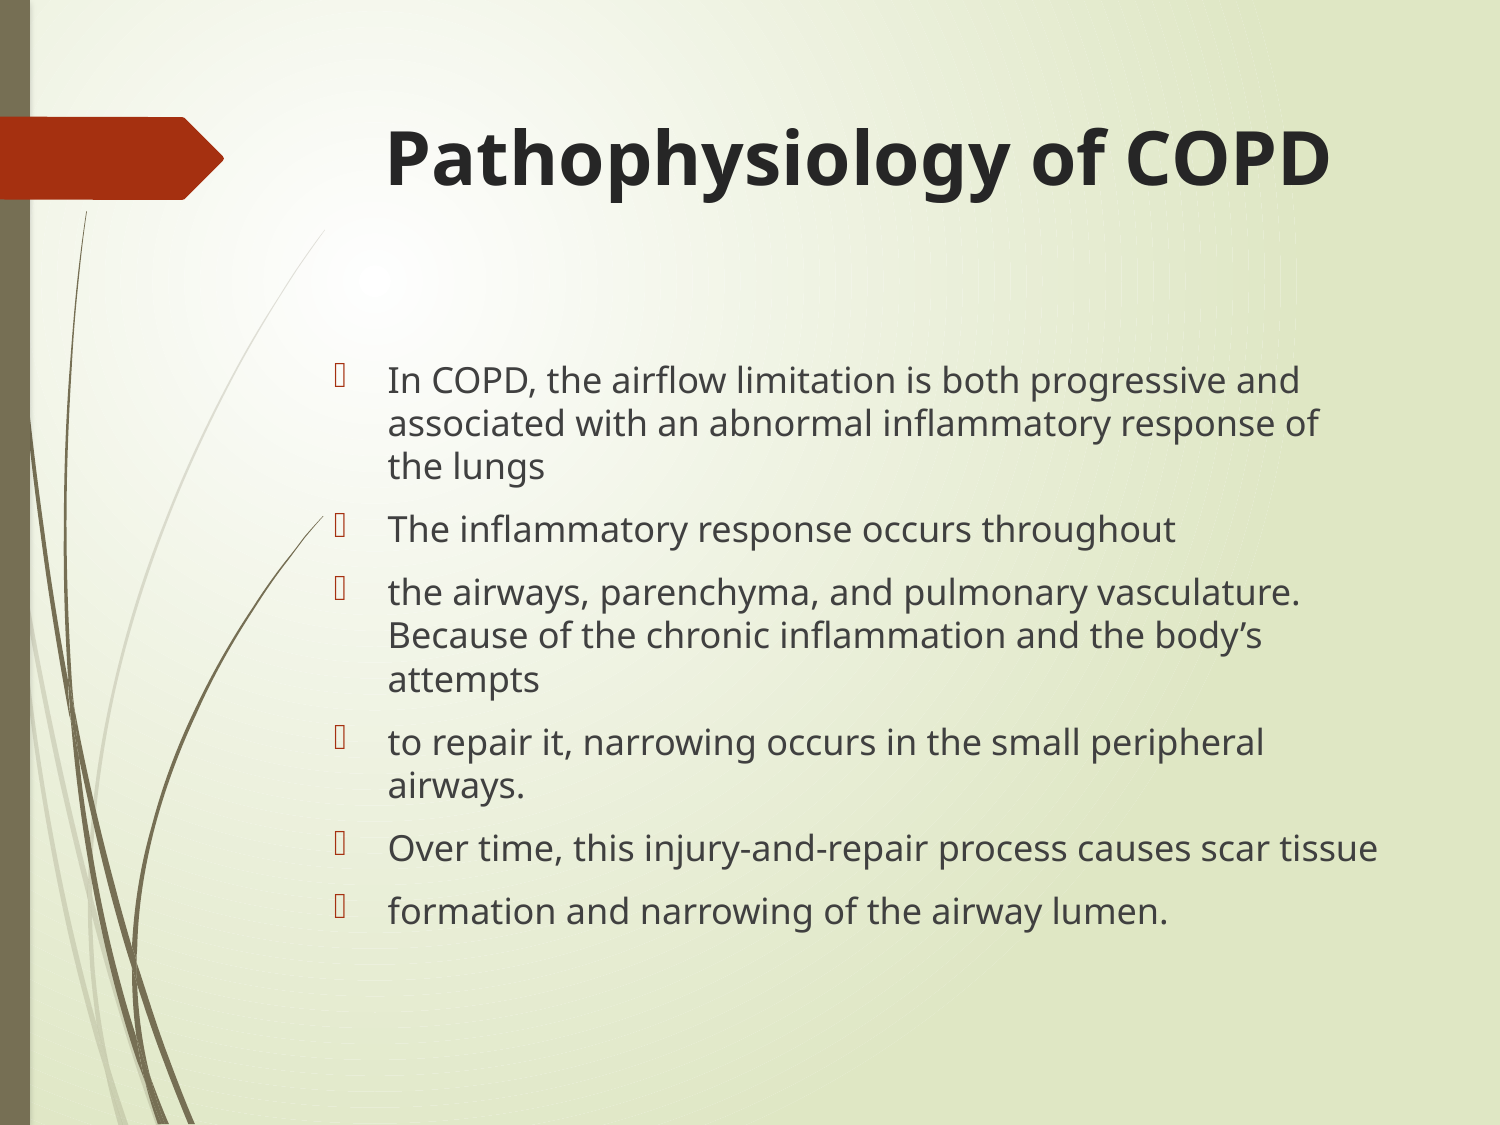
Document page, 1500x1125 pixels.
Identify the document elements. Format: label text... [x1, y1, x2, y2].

title Pathophysiology of COPD [319, 102, 1400, 313]
list In COPD, the airflow limitation is both progressive and associated with an abnormal inflammatory response of the lungs The inflammatory response occurs throughout the airways, parenchyma, and pulmonary vasculature. Because of the chronic inflammation and the body’s attempts to repair it, narrowing occurs in the small peripheral airways. Over time, this injury-and-repair process causes scar tissue formation and narrowing of the airway lumen. [318, 350, 1400, 970]
